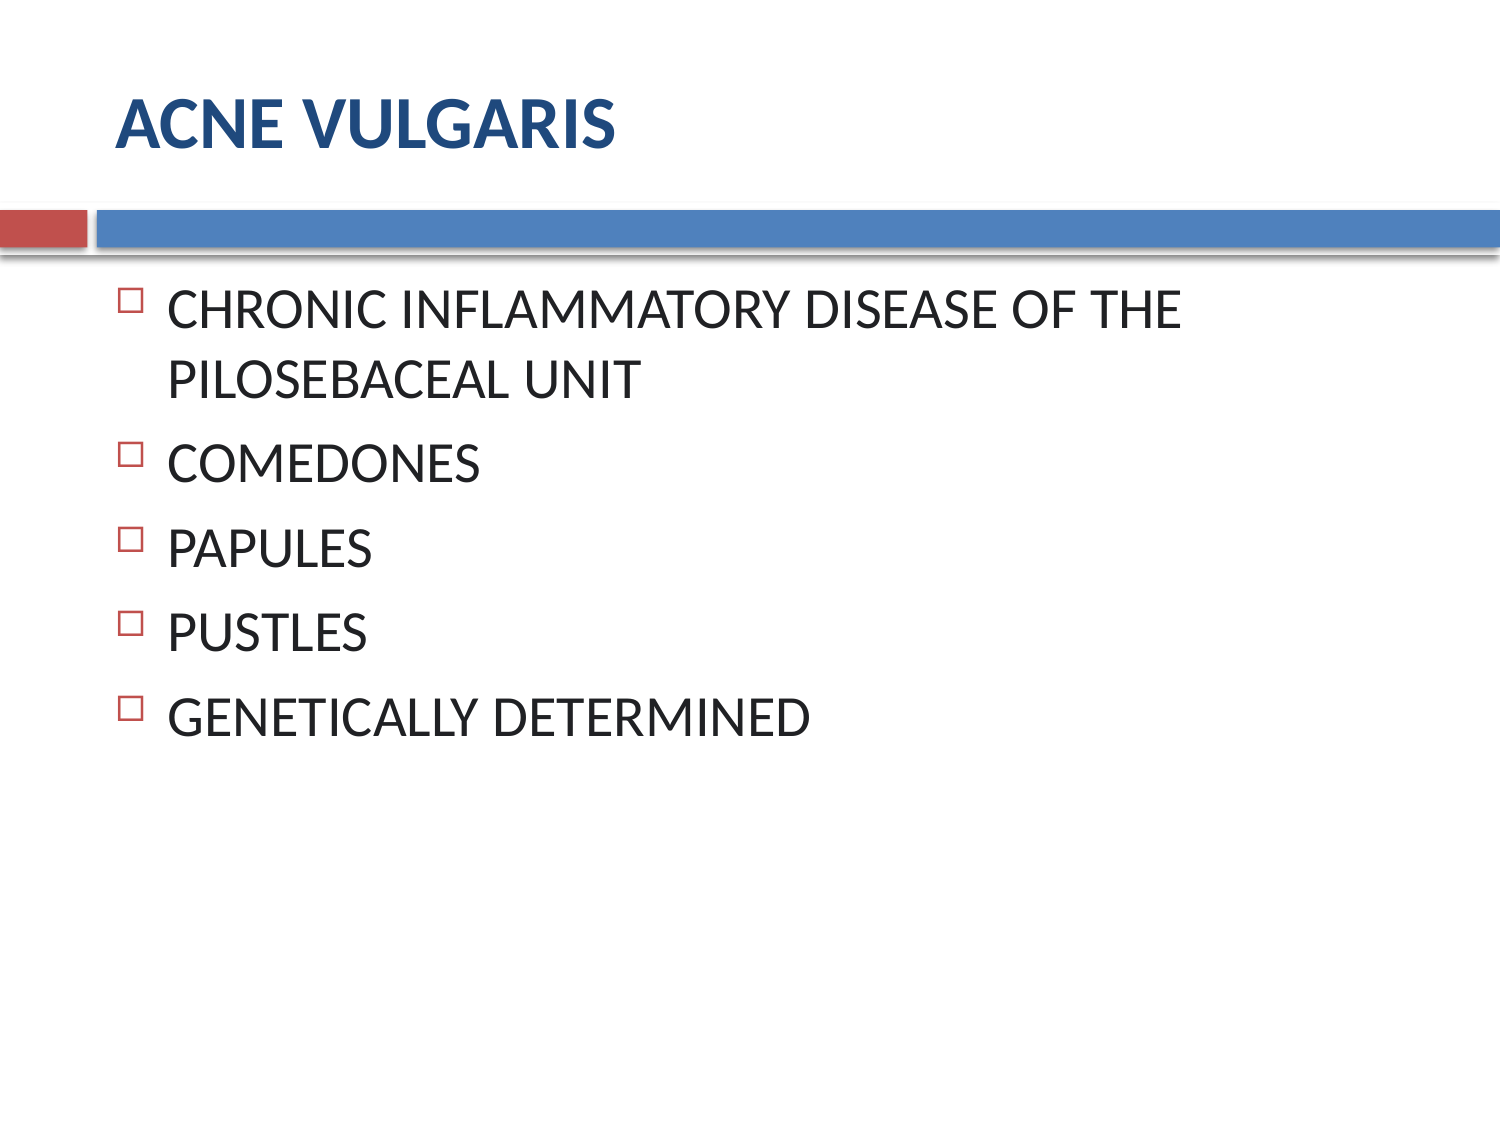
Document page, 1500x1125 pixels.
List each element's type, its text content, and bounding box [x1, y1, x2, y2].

title ACNE VULGARIS [100, 37, 1438, 200]
list CHRONIC INFLAMMATORY DISEASE OF THE PILOSEBACEAL UNIT COMEDONES PAPULES PUSTLES GENETICALLY DETERMINED [100, 262, 1438, 1005]
